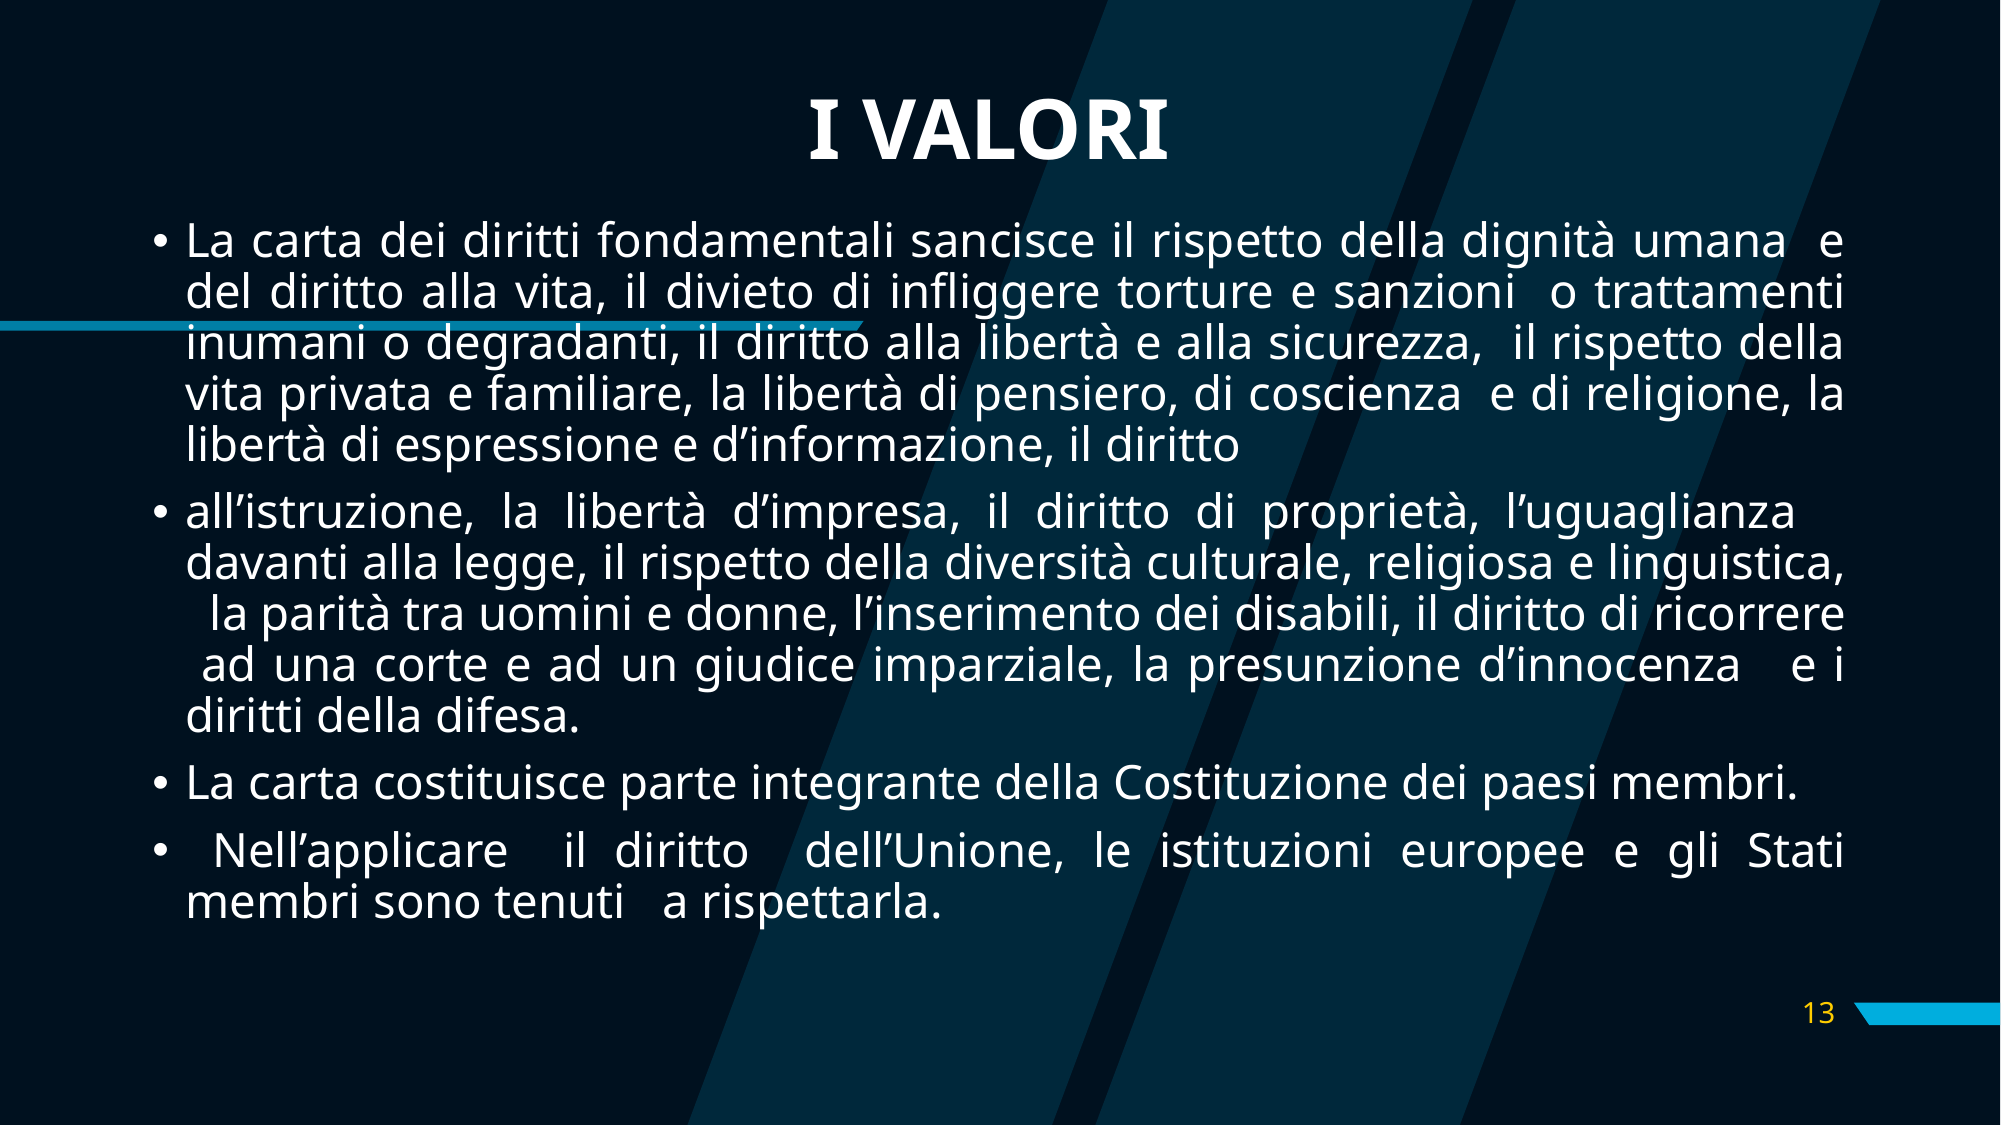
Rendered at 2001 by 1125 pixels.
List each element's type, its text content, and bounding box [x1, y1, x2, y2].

list La carta dei diritti fondamentali sancisce il rispetto della dignità umana e del diritto alla vita, il divieto di infliggere torture e sanzioni o trattamenti inumani o degradanti, il diritto alla libertà e alla sicurezza, il rispetto della vita privata e familiare, la libertà di pensiero, di coscienza e di religione, la libertà di espressione e d’informazione, il diritto all’istruzione, la libertà d’impresa, il diritto di proprietà, l’uguaglianza davanti alla legge, il rispetto della diversità culturale, religiosa e linguistica, la parità tra uomini e donne, l’inserimento dei disabili, il diritto di ricorrere ad una corte e ad un giudice imparziale, la presunzione d’innocenza e i diritti della difesa. La carta costituisce parte integrante della Costituzione dei paesi membri. Nell’applicare il diritto dell’Unione, le istituzioni europee e gli Stati membri sono tenuti a rispettarla. [137, 209, 1863, 1014]
title I VALORI [137, 59, 1863, 186]
slide_number 13 [1760, 1014, 1851, 1045]
